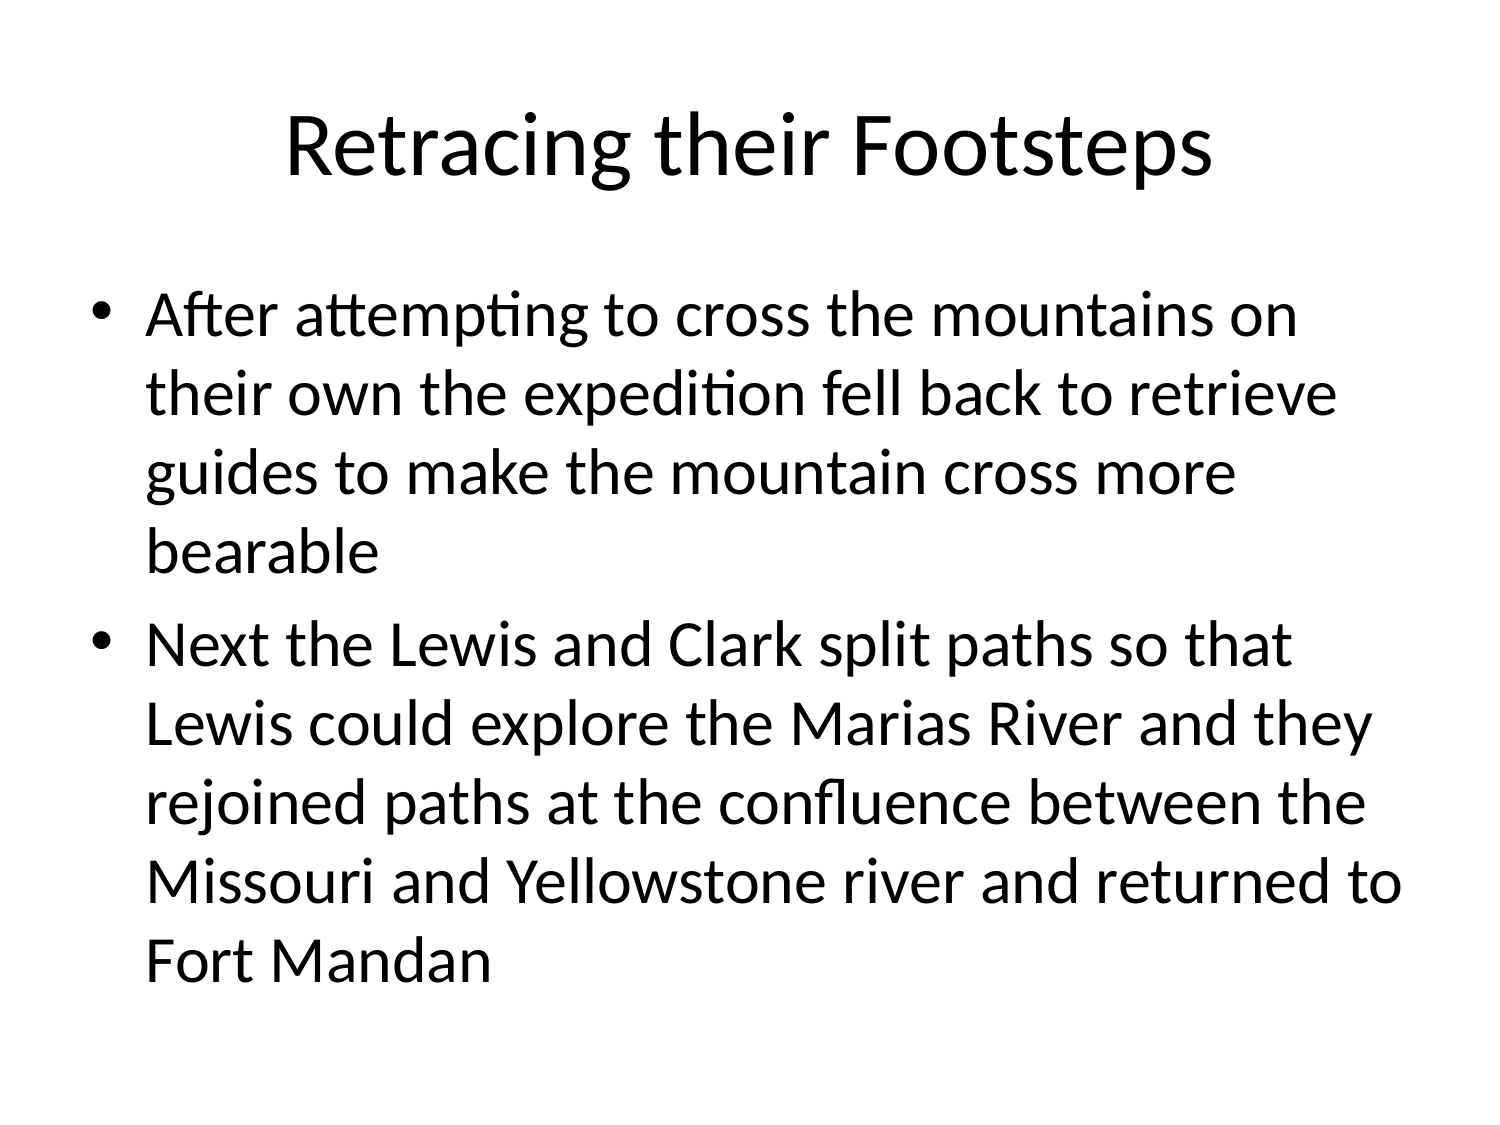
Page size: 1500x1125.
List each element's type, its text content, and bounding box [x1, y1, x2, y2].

title Retracing their Footsteps [75, 45, 1425, 233]
list After attempting to cross the mountains on their own the expedition fell back to retrieve guides to make the mountain cross more bearable Next the Lewis and Clark split paths so that Lewis could explore the Marias River and they rejoined paths at the confluence between the Missouri and Yellowstone river and returned to Fort Mandan [75, 262, 1425, 1005]
